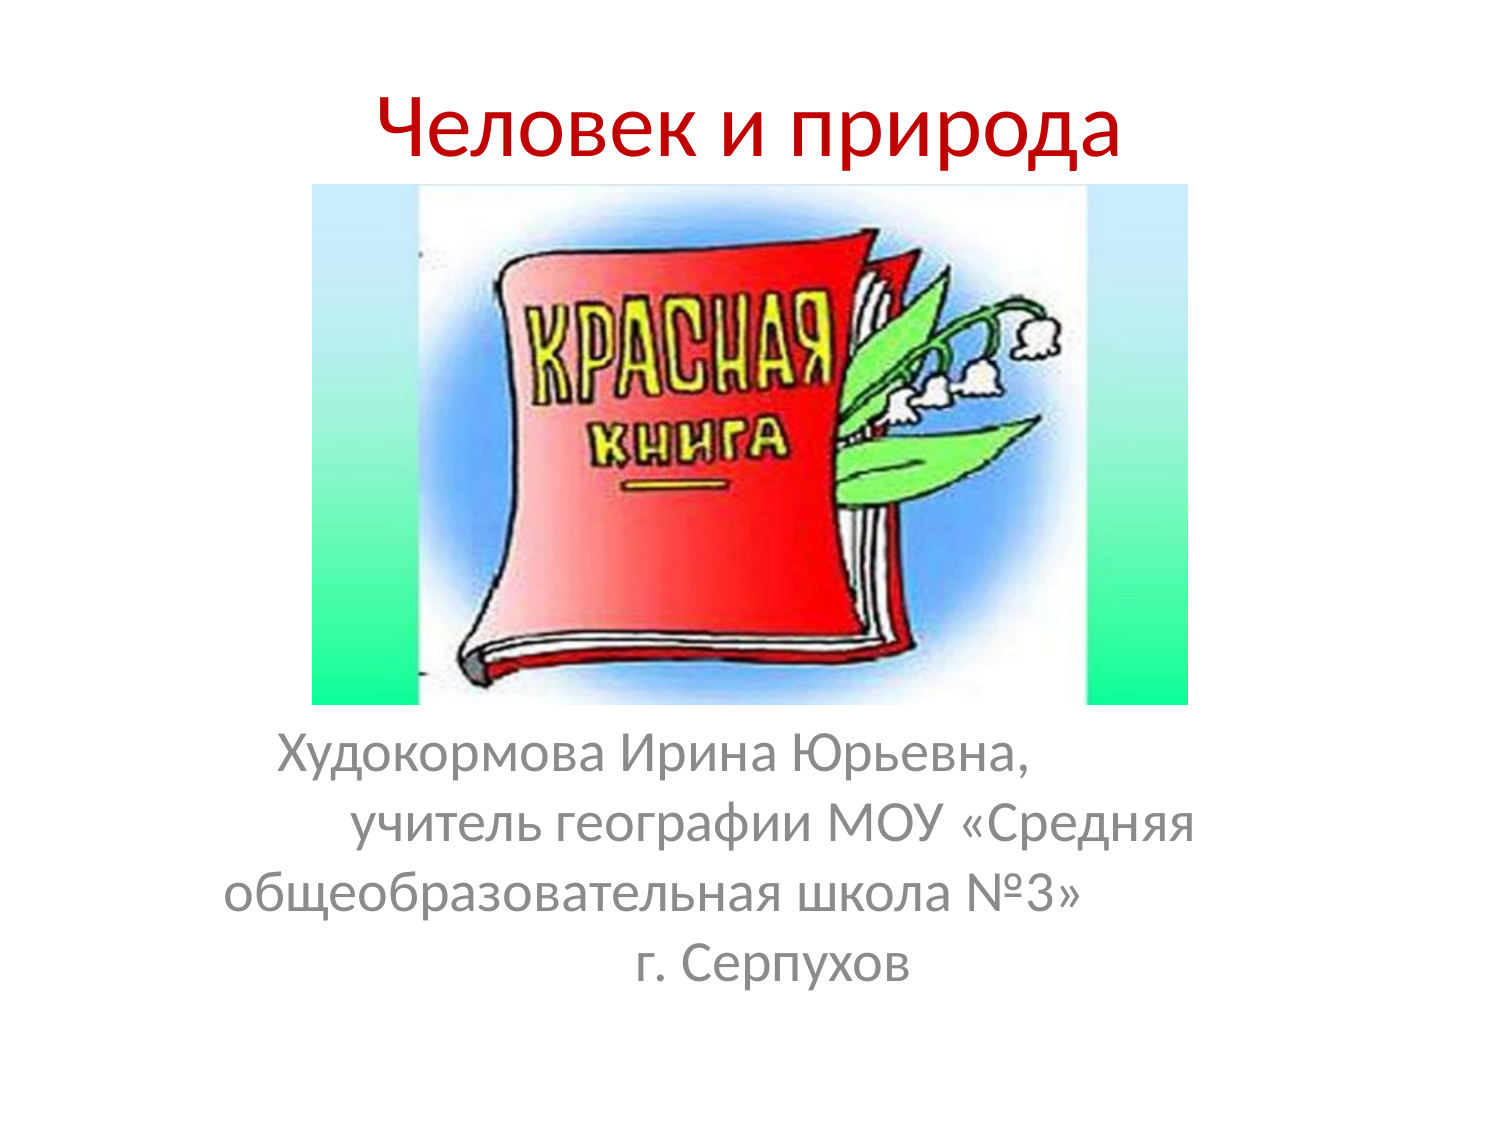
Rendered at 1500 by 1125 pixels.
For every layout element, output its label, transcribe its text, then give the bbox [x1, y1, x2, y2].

title Человек и природа [112, 54, 1388, 185]
subtitle Худокормова Ирина Юрьевна, учитель географии МОУ «Средняя общеобразовательная школа №3» г. Серпухов [206, 705, 1341, 1061]
picture [312, 184, 1188, 705]
